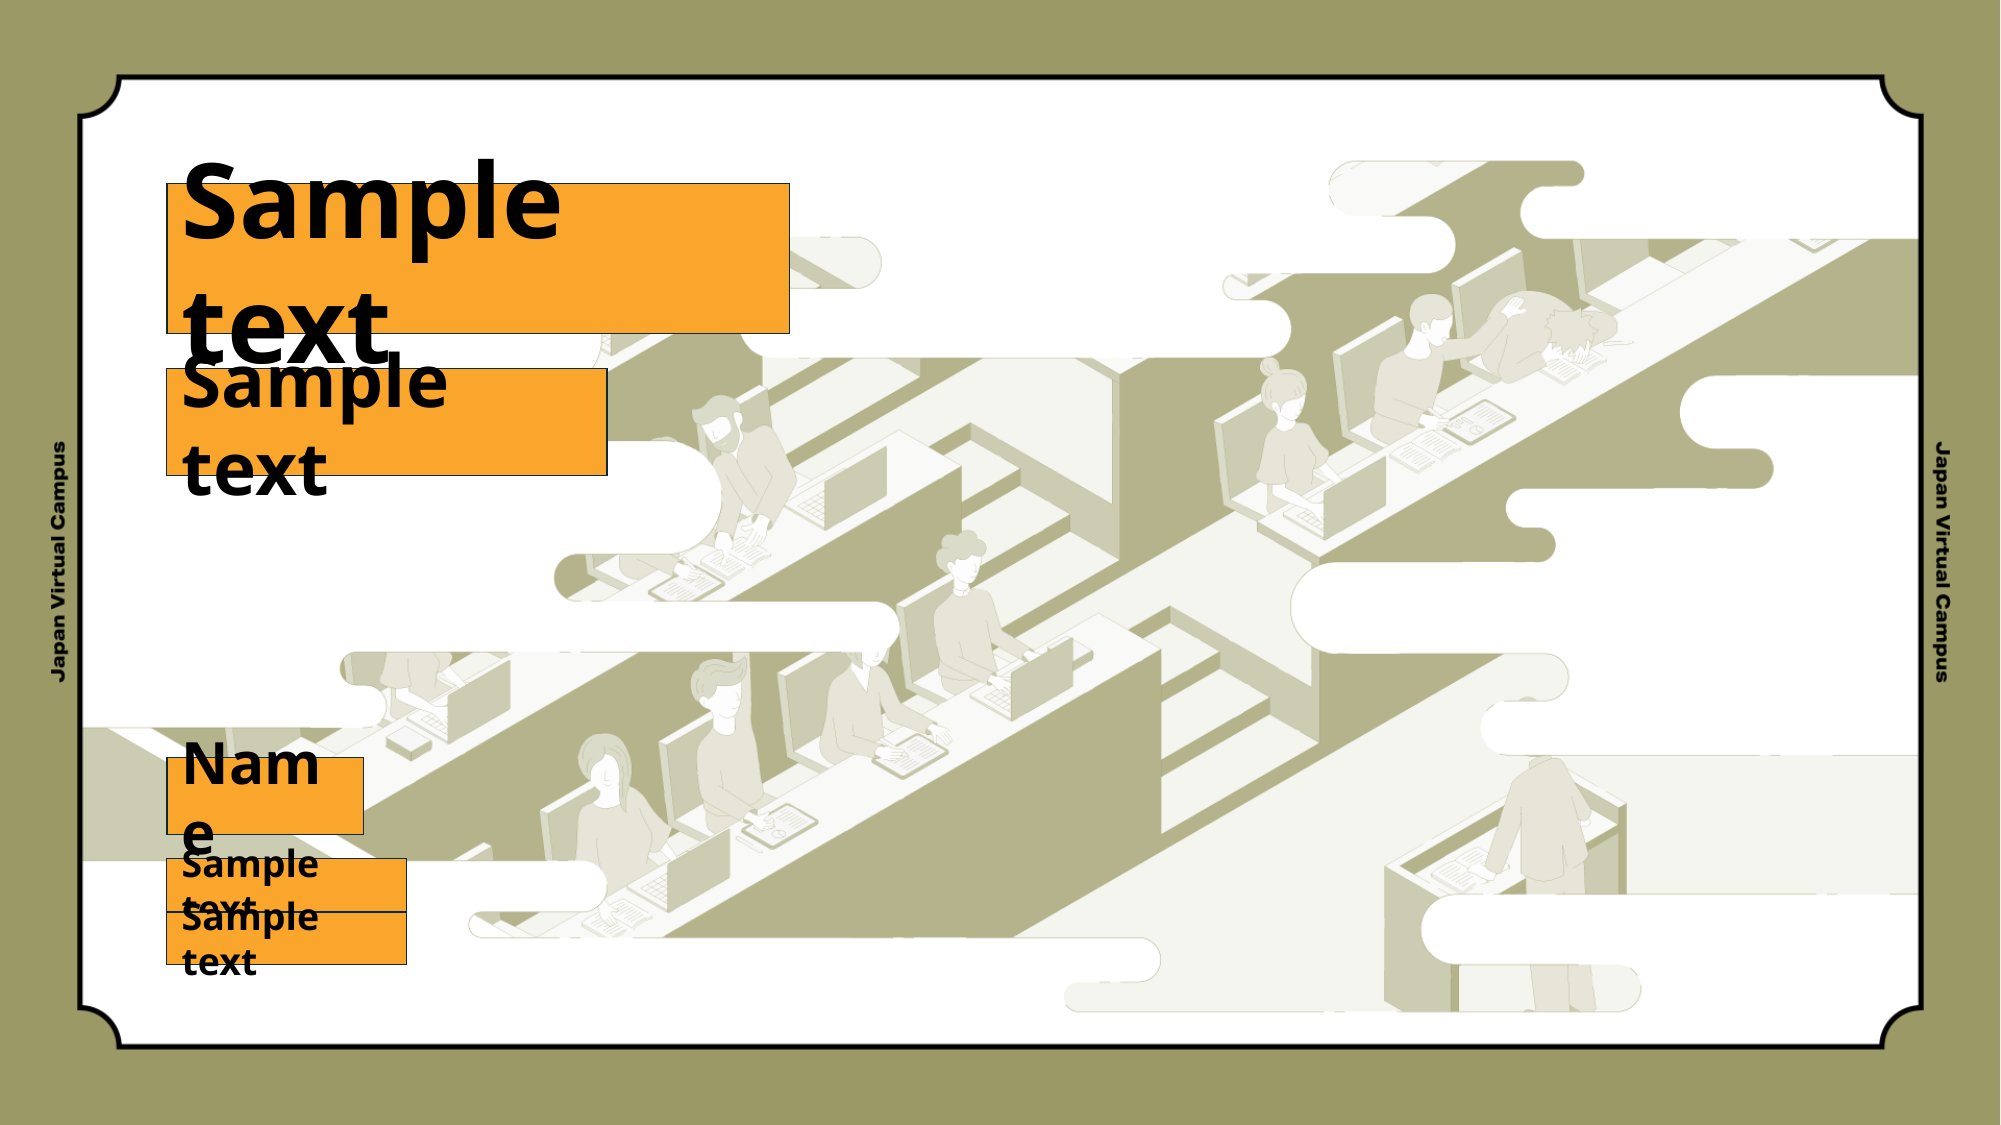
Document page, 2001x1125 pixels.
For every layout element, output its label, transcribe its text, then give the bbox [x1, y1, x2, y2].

text_box Sample text [165, 910, 408, 966]
picture [0, 0, 2001, 1125]
text_box Name [165, 756, 365, 836]
text_box Sample text [165, 857, 408, 910]
text_box Sample text [165, 182, 791, 335]
text_box Sample text [165, 367, 609, 477]
